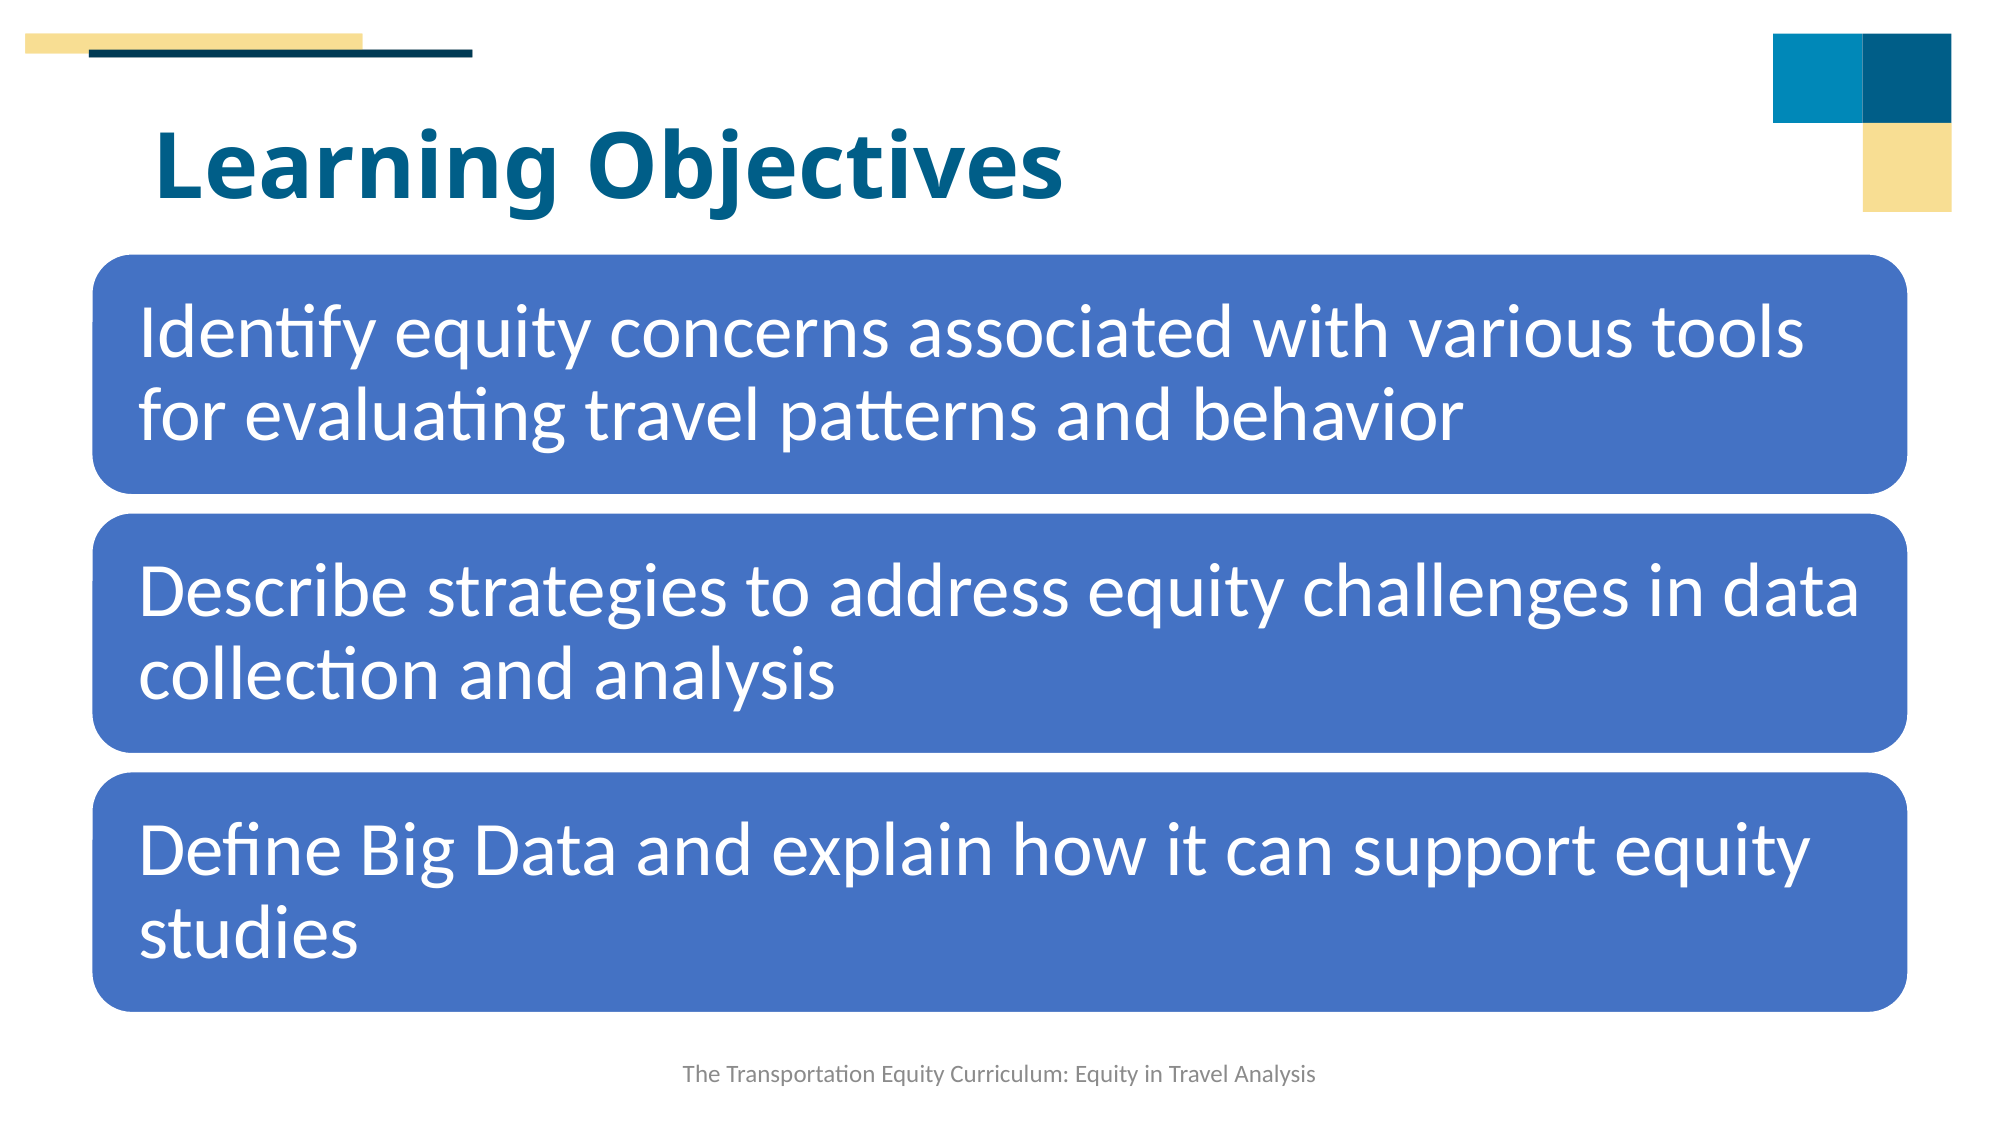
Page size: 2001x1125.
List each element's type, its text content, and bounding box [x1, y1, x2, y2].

title Learning Objectives [137, 59, 1863, 243]
footer The Transportation Equity Curriculum: Equity in Travel Analysis [662, 1042, 1338, 1103]
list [91, 243, 1909, 1023]
